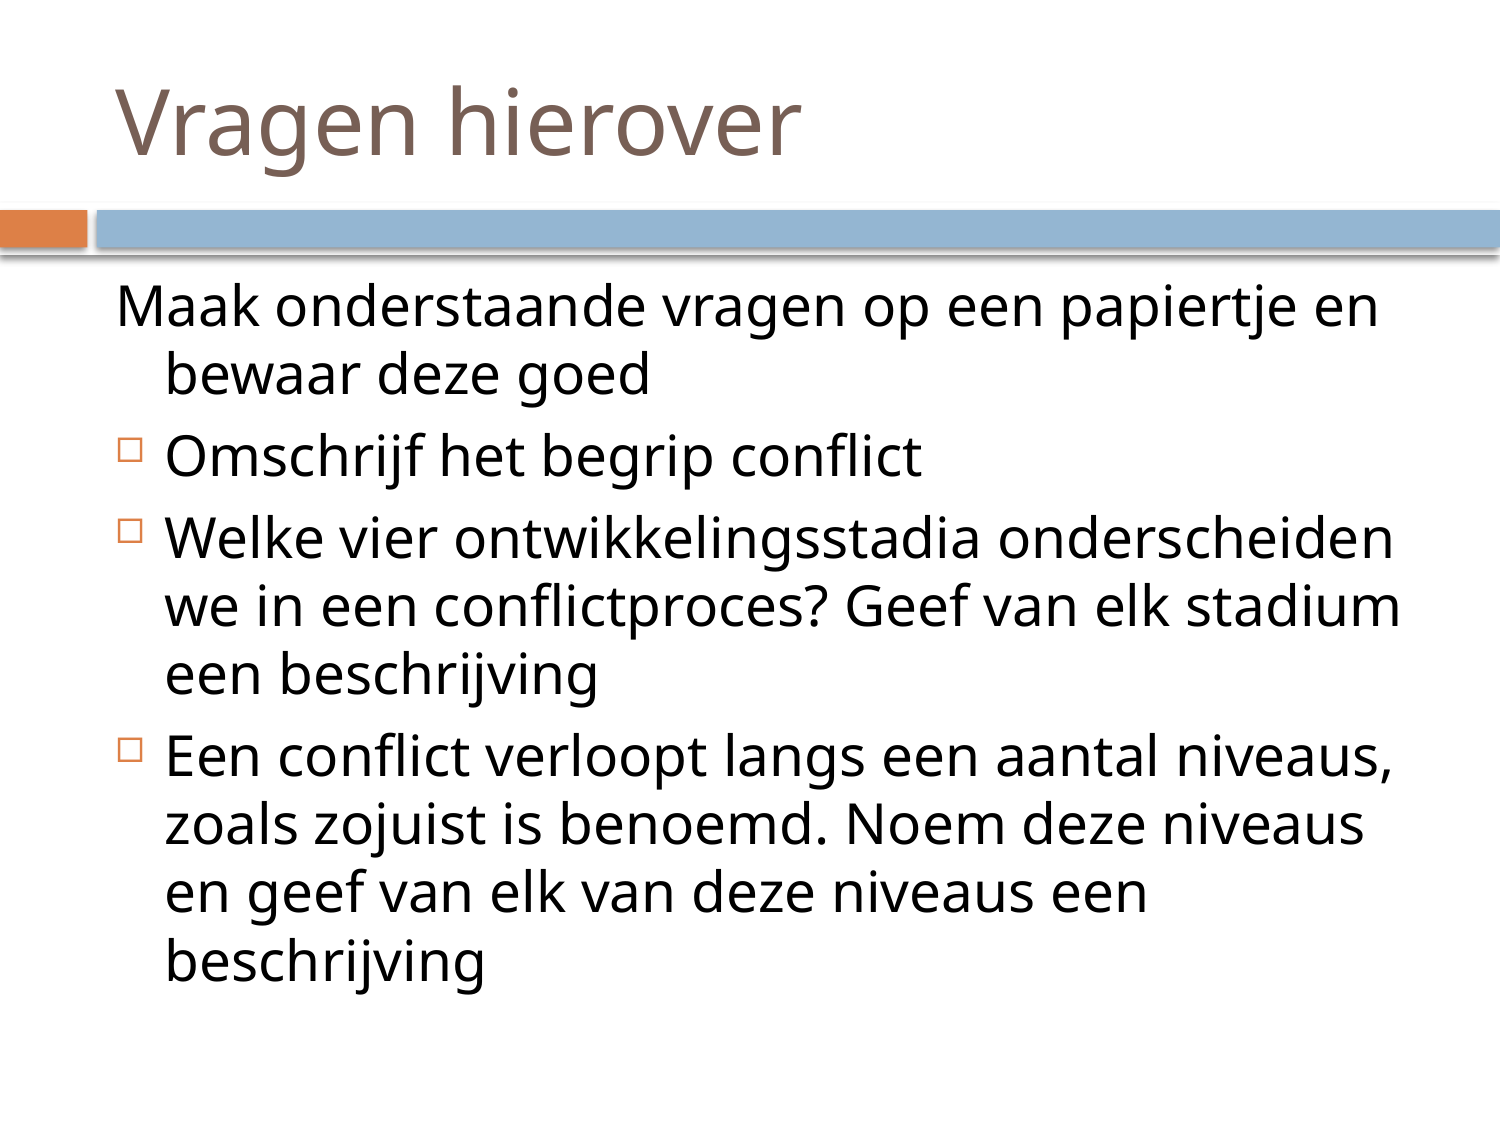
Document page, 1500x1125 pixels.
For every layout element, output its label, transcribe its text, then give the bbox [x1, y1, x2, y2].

list Maak onderstaande vragen op een papiertje en bewaar deze goed Omschrijf het begrip conflict Welke vier ontwikkelingsstadia onderscheiden we in een conflictproces? Geef van elk stadium een beschrijving Een conflict verloopt langs een aantal niveaus, zoals zojuist is benoemd. Noem deze niveaus en geef van elk van deze niveaus een beschrijving [100, 262, 1438, 1000]
title Vragen hierover [100, 37, 1438, 200]
